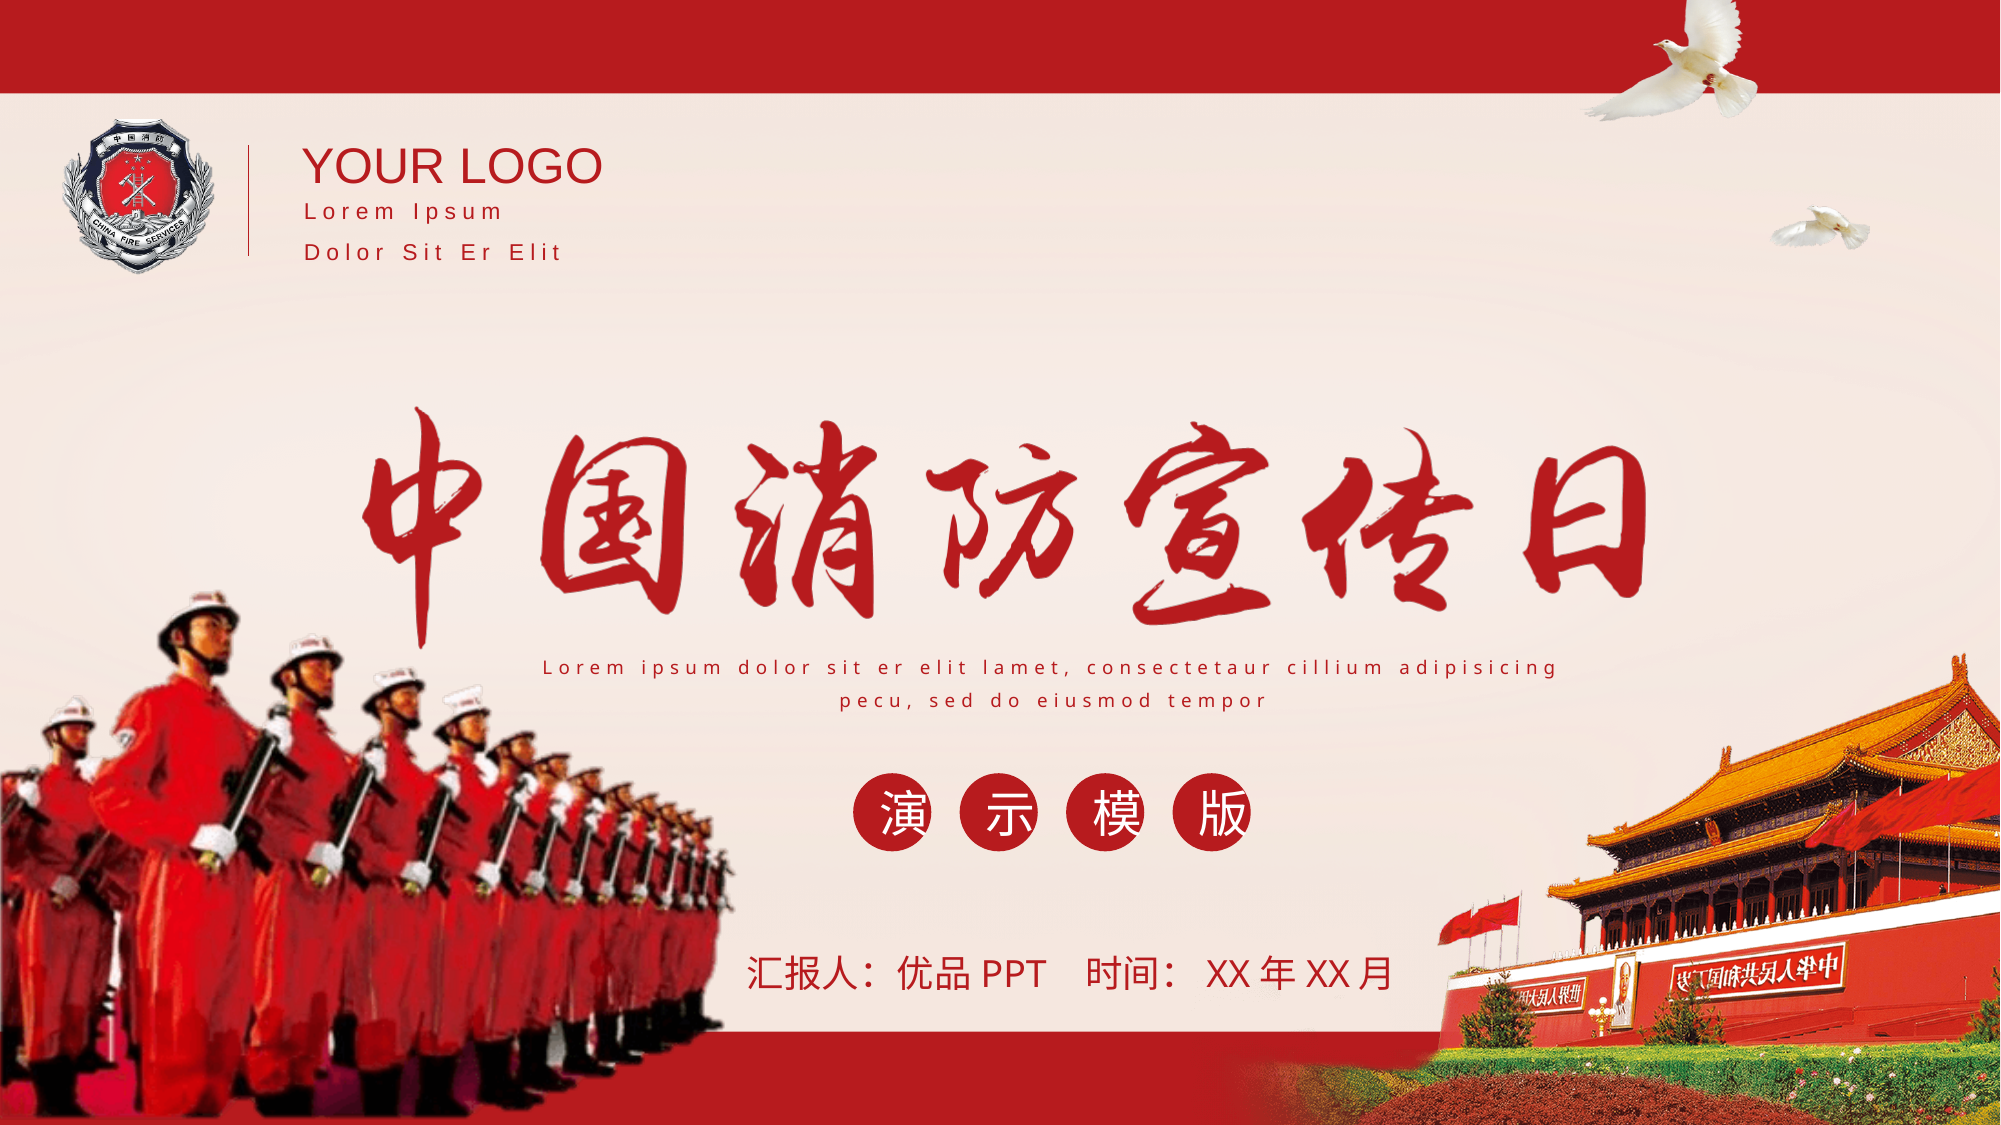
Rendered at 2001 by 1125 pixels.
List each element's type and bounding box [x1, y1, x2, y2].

text_box [0, 0, 2000, 651]
text_box [853, 773, 1251, 852]
picture [1578, 0, 1870, 250]
text_box [53, 119, 731, 276]
picture [0, 0, 2001, 1125]
